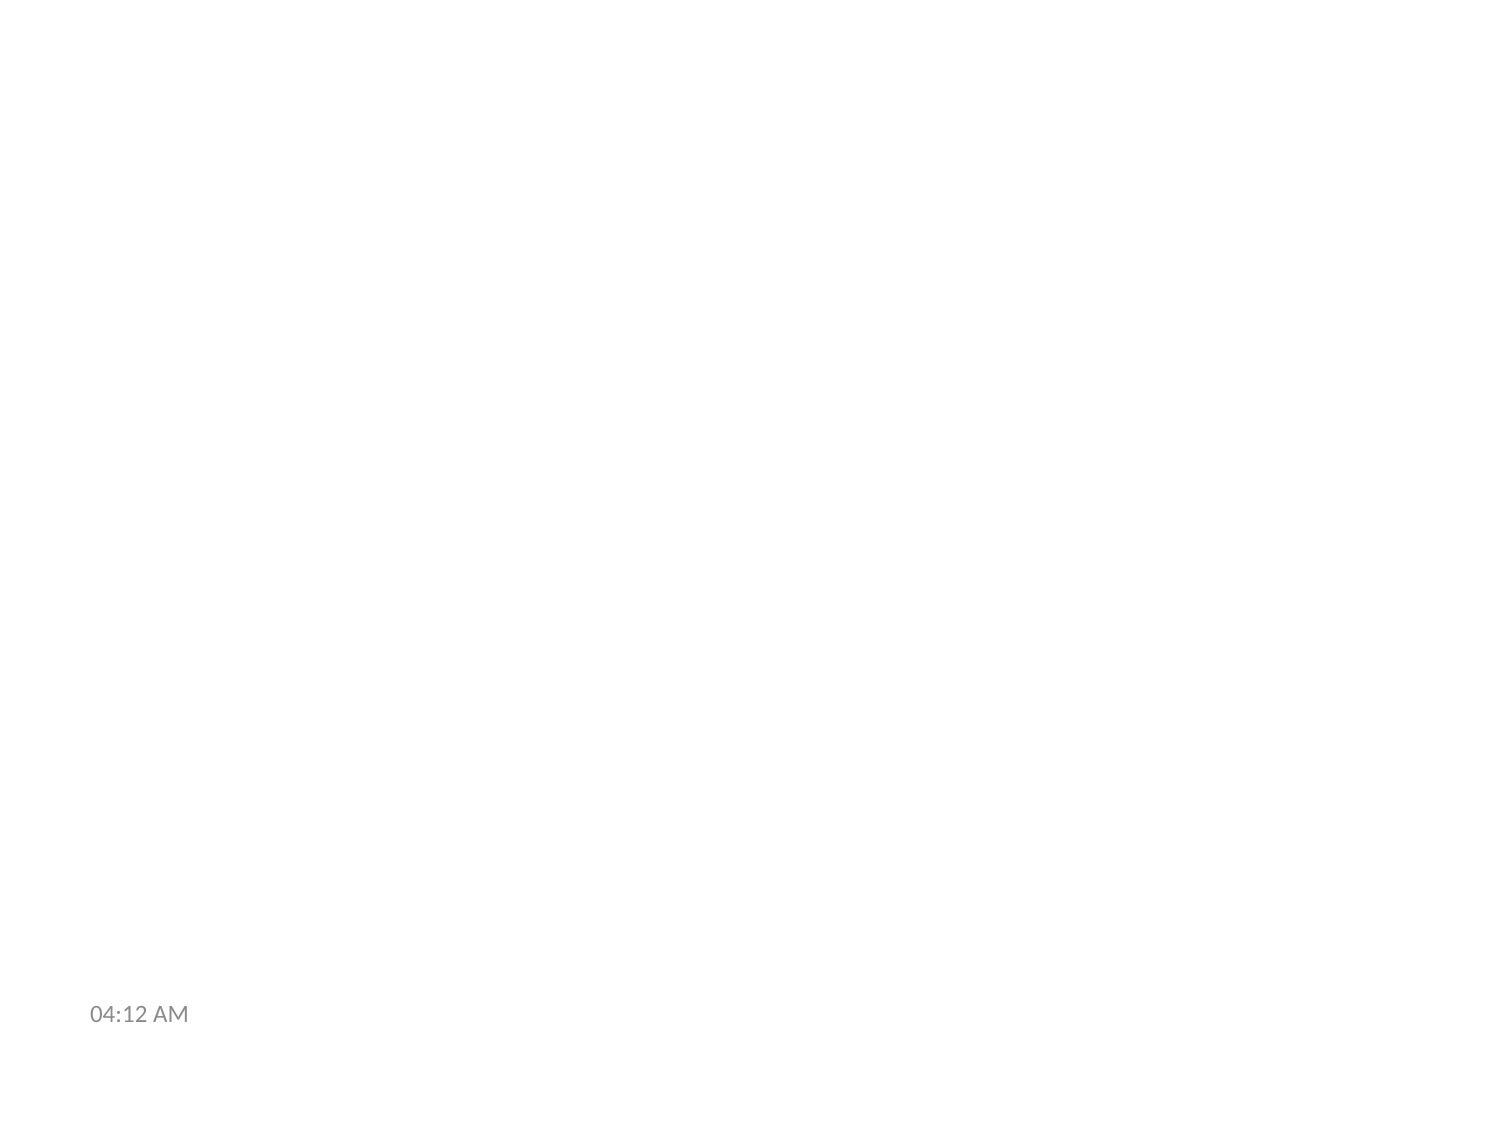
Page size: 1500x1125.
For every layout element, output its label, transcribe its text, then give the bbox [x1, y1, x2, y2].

text_box 3:35 PM [75, 982, 425, 1043]
